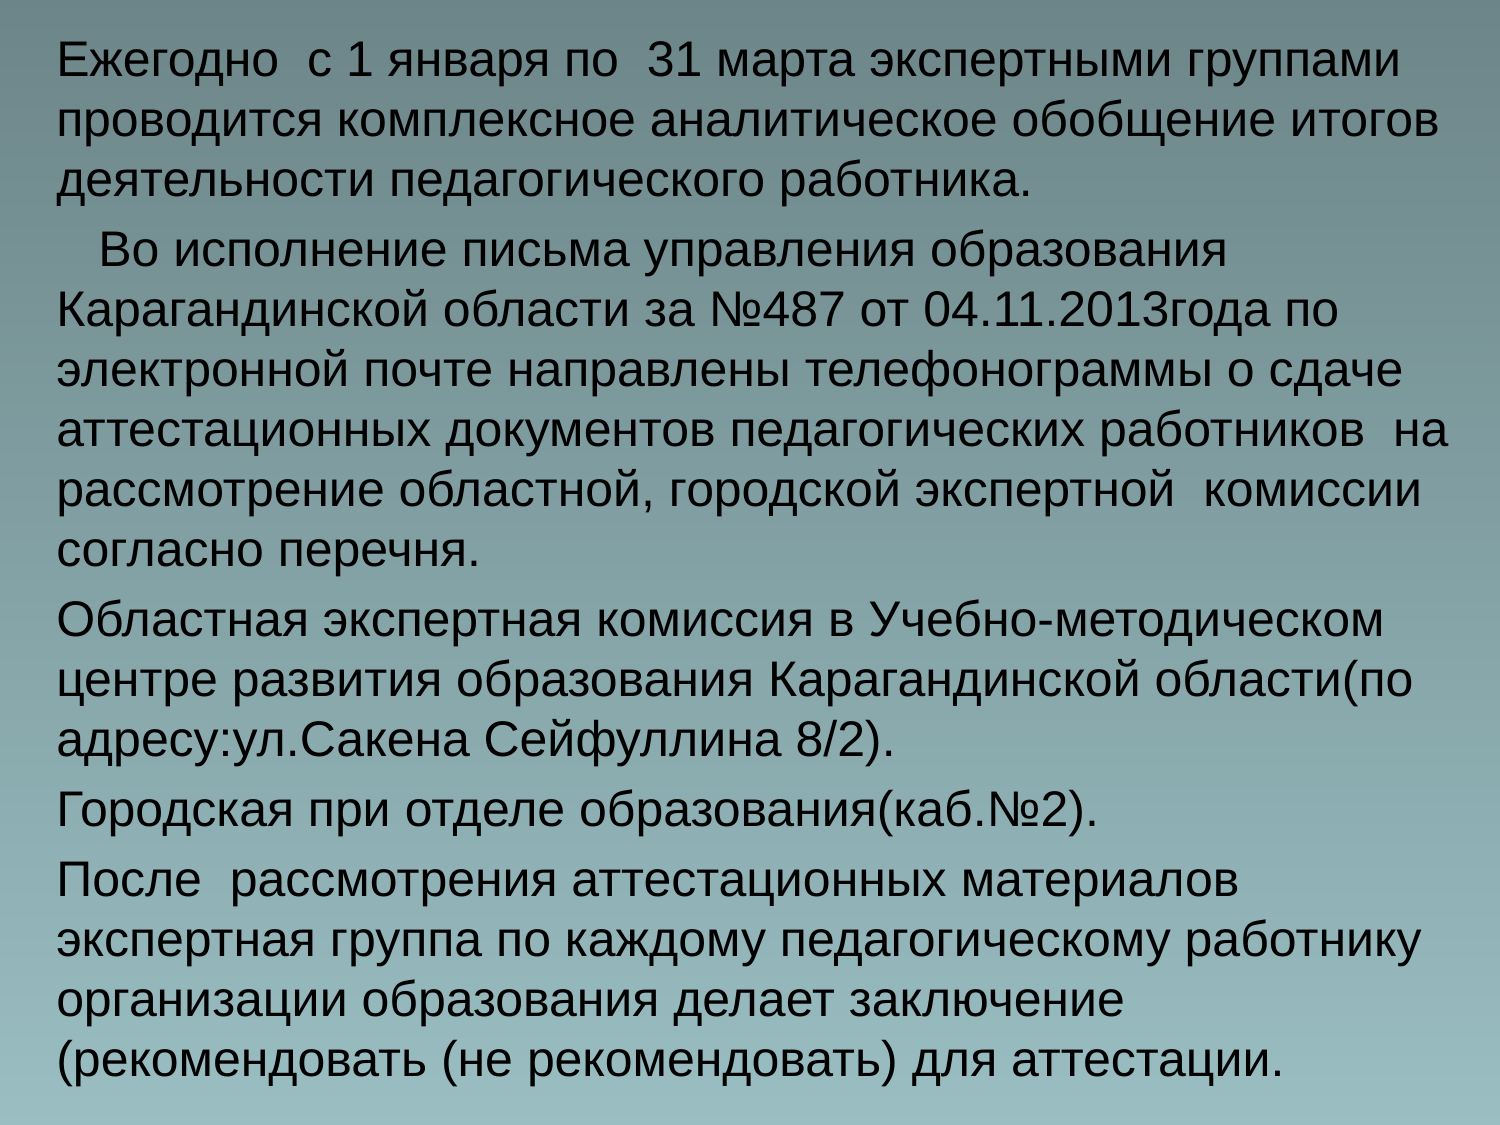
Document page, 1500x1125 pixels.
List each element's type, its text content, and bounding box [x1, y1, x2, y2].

list Ежегодно с 1 января по 31 марта экспертными группами проводится комплексное аналитическое обобщение итогов деятельности педагогического работника. Во исполнение письма управления образования Карагандинской области за №487 от 04.11.2013года по электронной почте направлены телефонограммы о сдаче аттестационных документов педагогических работников на рассмотрение областной, городской экспертной комиссии согласно перечня. Областная экспертная комиссия в Учебно-методическом центре развития образования Карагандинской области(по адресу:ул.Сакена Сейфуллина 8/2). Городская при отделе образования(каб.№2). После рассмотрения аттестационных материалов экспертная группа по каждому педагогическому работнику организации образования делает заключение (рекомендовать (не рекомендовать) для аттестации. [41, 19, 1471, 762]
